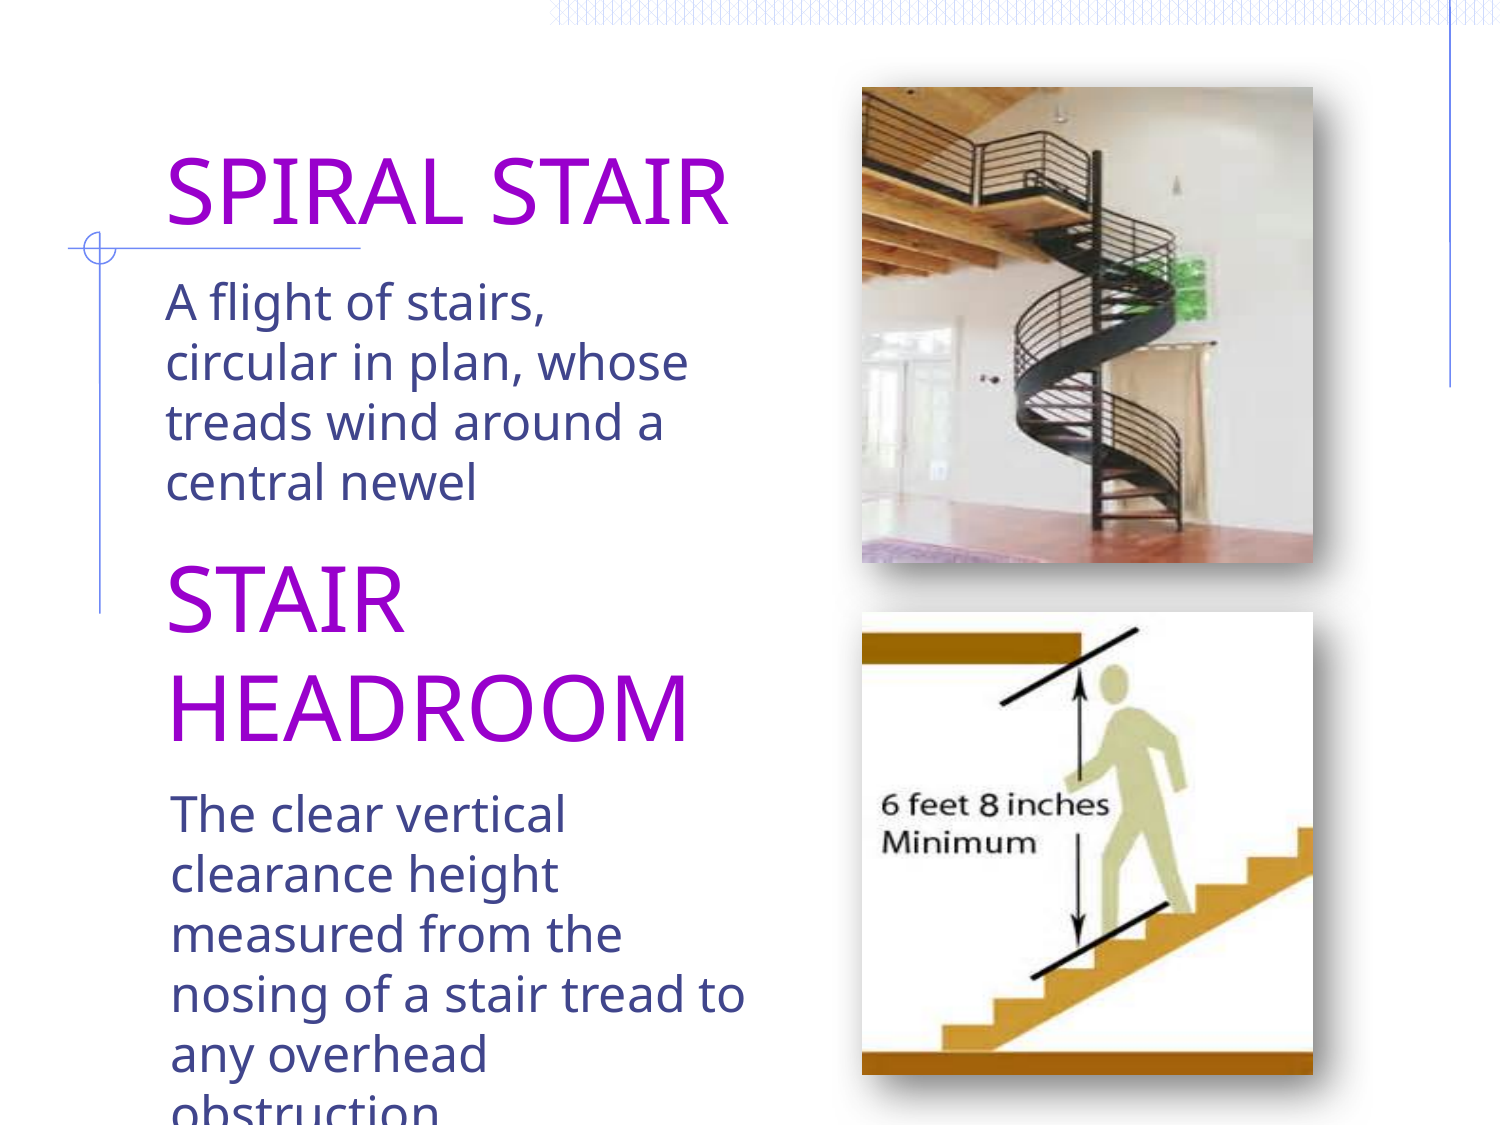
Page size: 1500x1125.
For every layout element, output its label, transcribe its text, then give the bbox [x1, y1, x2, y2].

list The clear vertical clearance height measured from the nosing of a stair tread to any overhead obstruction [155, 774, 781, 1088]
picture [862, 87, 1313, 563]
picture [862, 612, 1313, 1076]
list STAIR HEADROOM [150, 512, 825, 768]
list A flight of stairs, circular in plan, whose treads wind around a central newel [150, 262, 738, 512]
list SPIRAL STAIR [150, 99, 851, 250]
